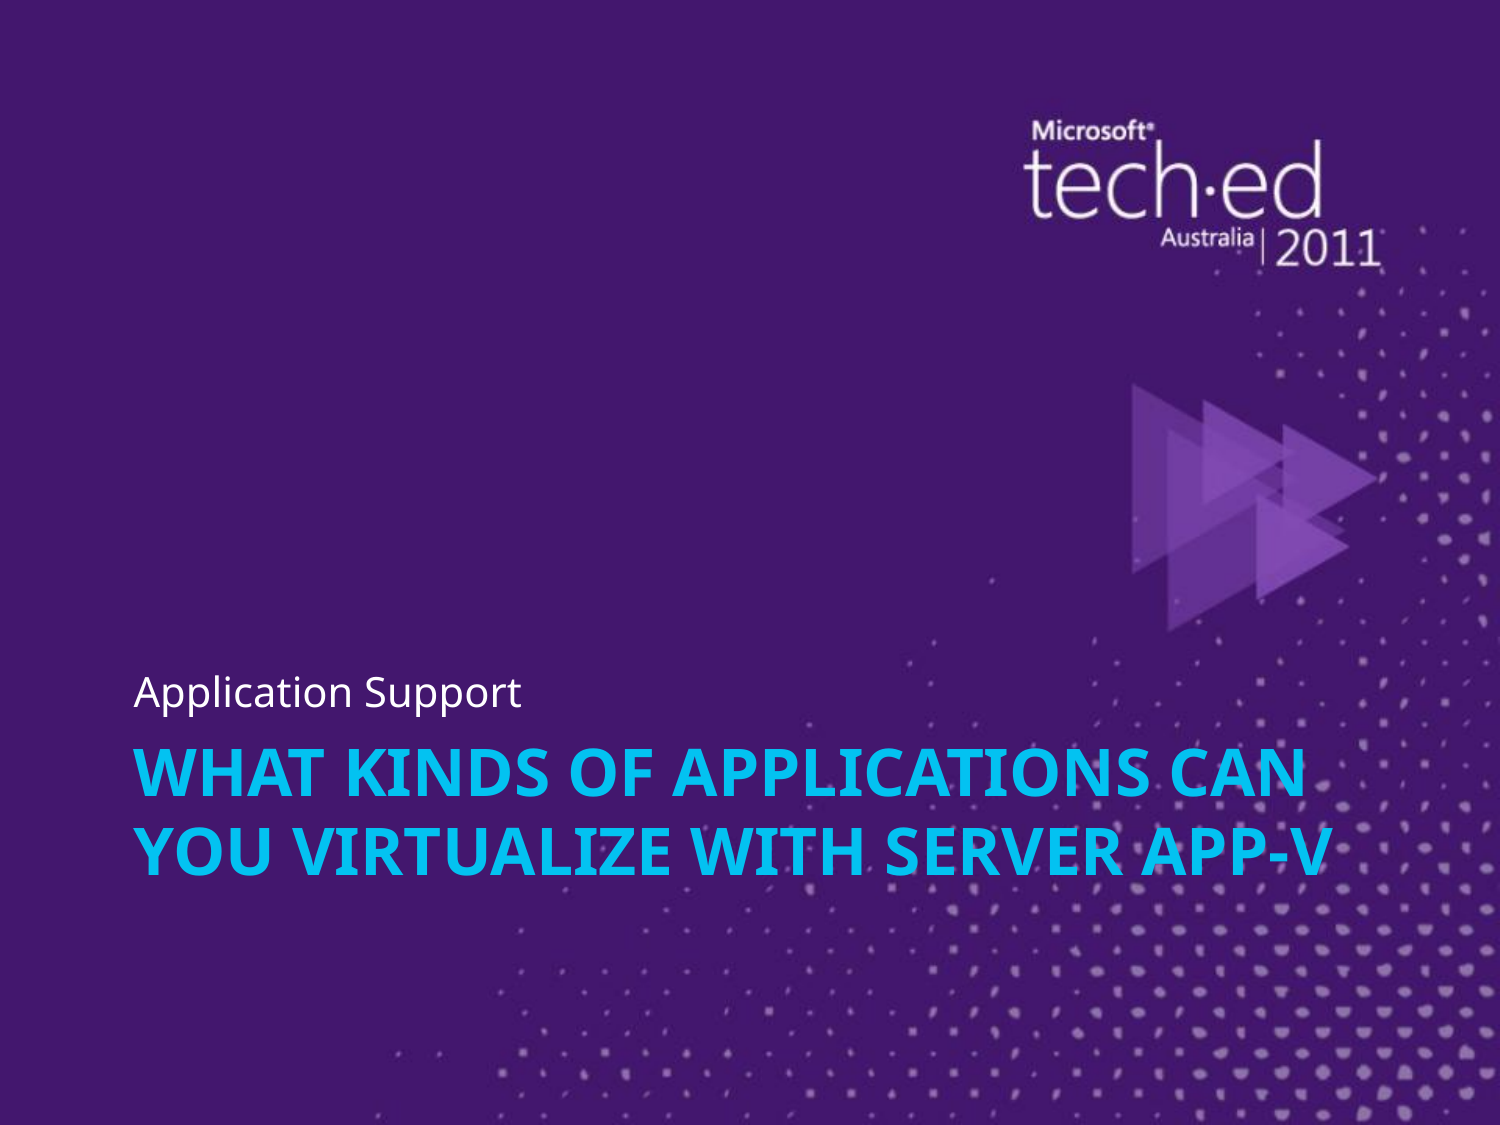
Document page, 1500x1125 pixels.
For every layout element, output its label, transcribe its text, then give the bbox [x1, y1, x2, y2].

picture [0, 0, 1500, 1125]
list Application Support [118, 476, 1394, 723]
title What kinds of Applications can you virtualize with Server App-V [118, 723, 1394, 947]
